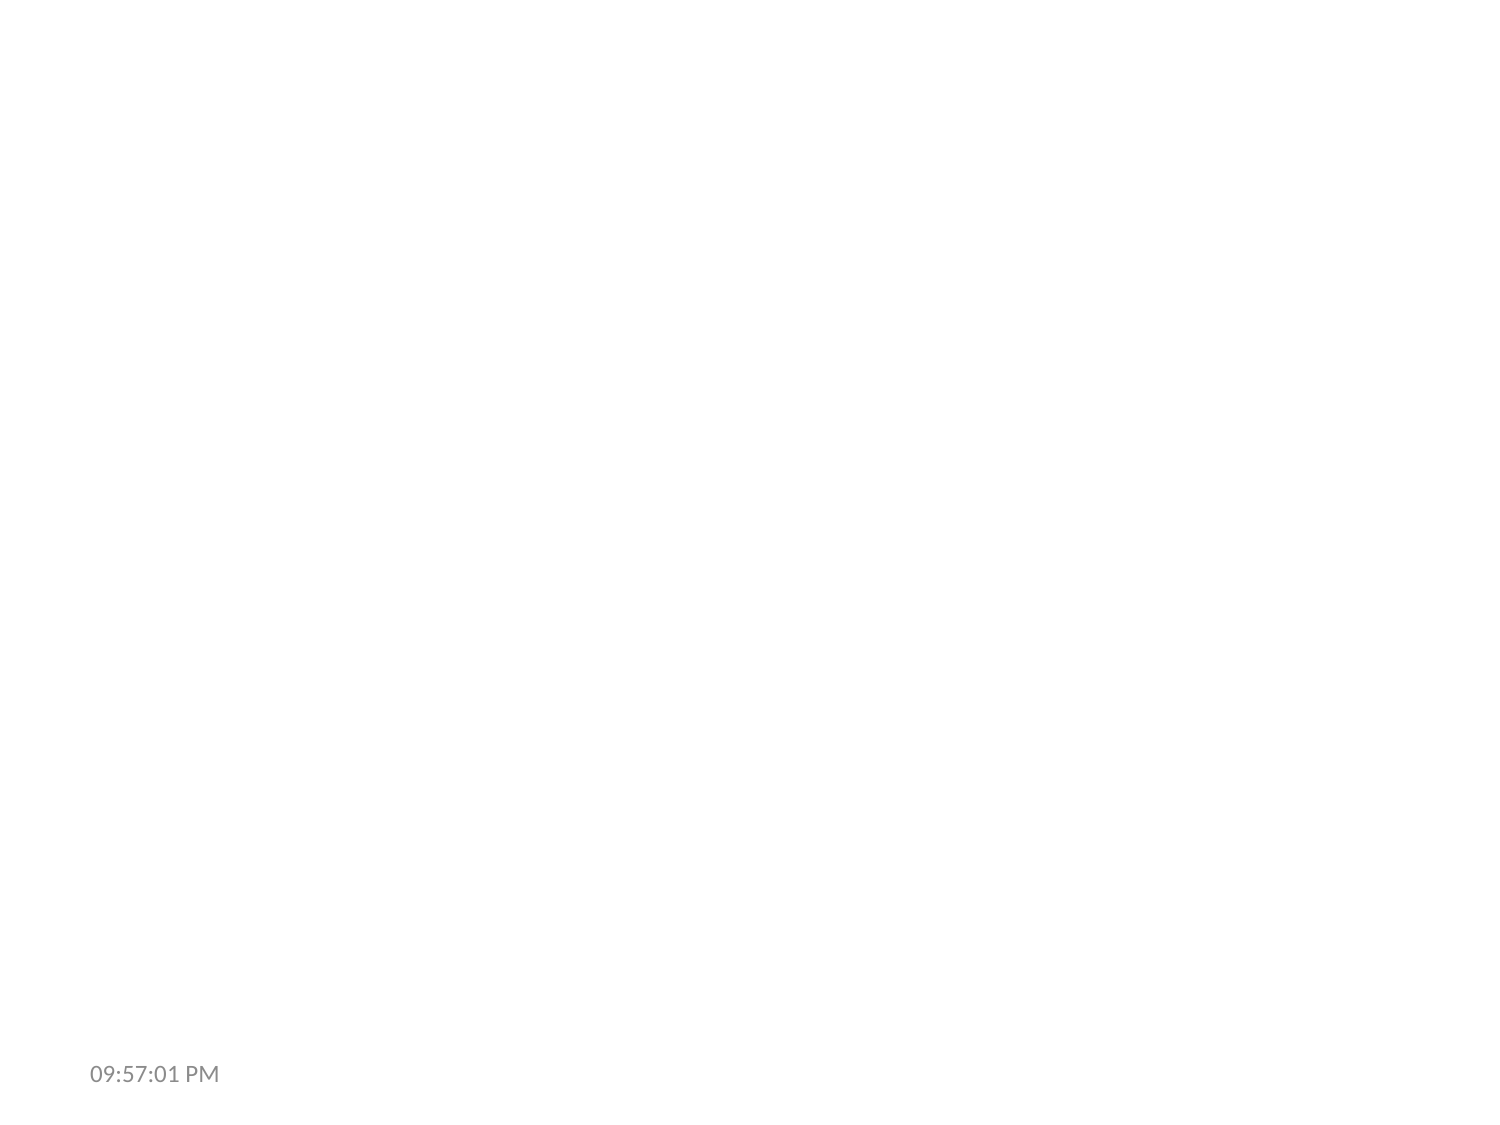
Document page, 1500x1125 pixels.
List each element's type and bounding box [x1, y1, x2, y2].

slide_number [75, 1042, 425, 1103]
